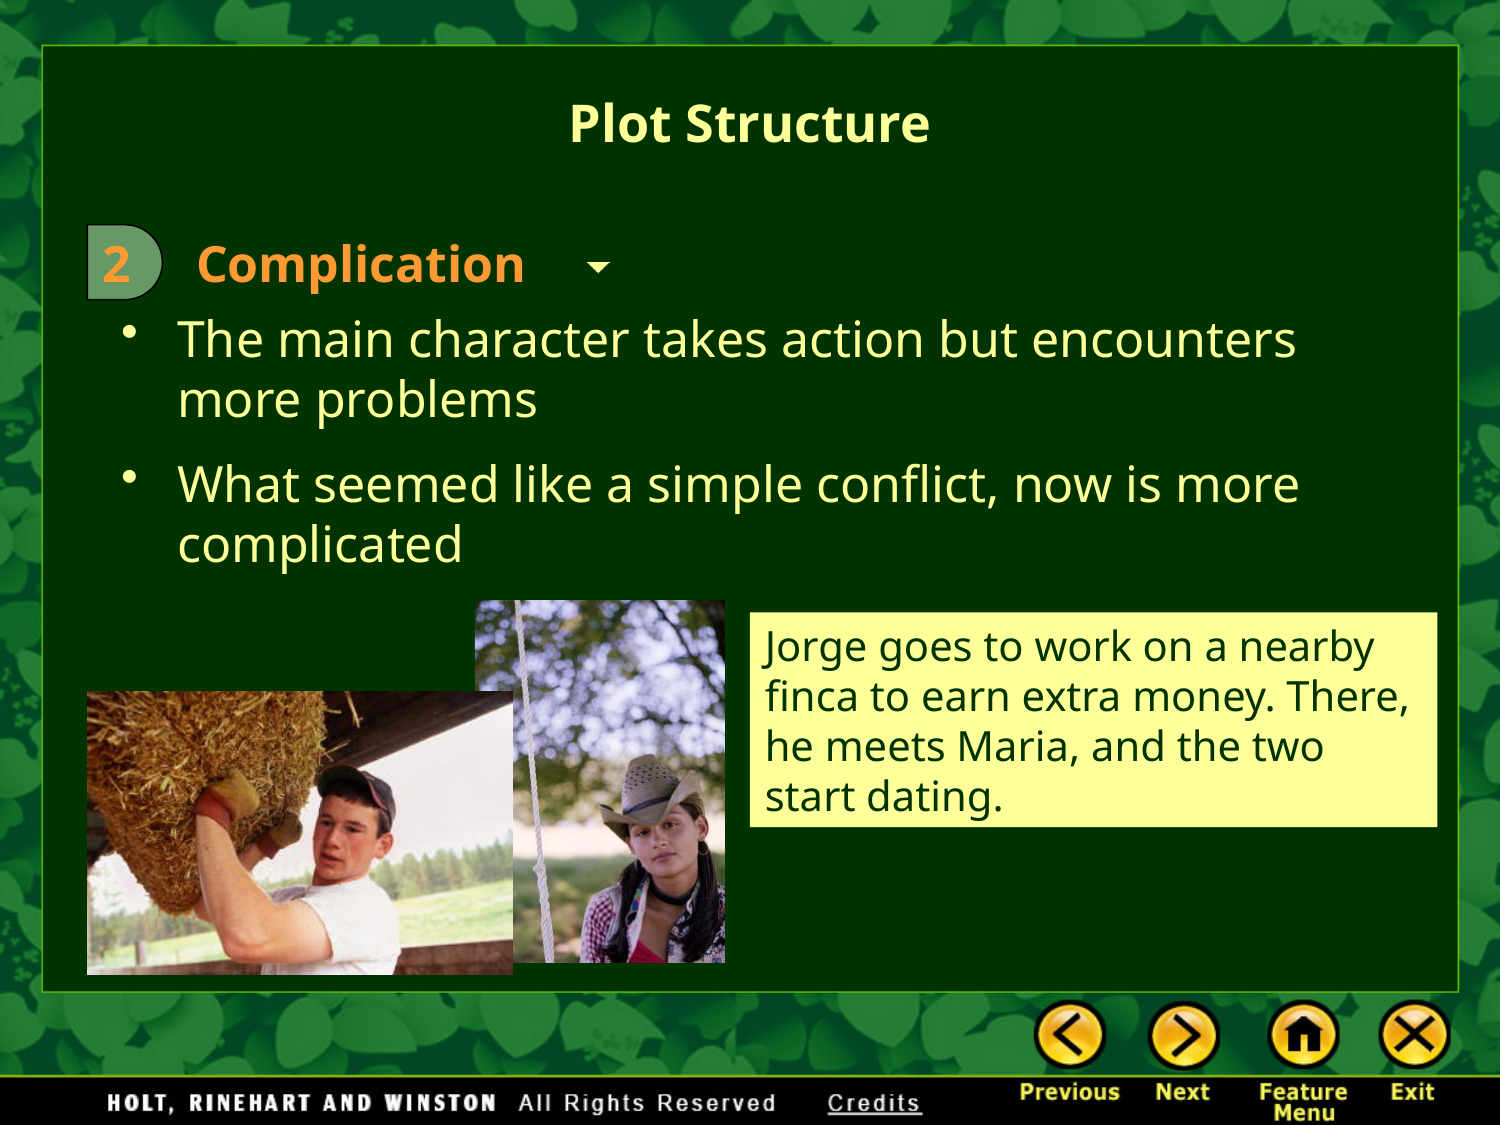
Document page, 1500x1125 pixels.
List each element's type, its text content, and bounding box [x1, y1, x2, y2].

text_box Jorge goes to work on a nearby finca to earn extra money. There, he meets Maria, and the two start dating. [749, 612, 1438, 828]
text_box 2 Complication [87, 224, 1413, 299]
title Plot Structure [74, 56, 1426, 188]
text_box The main character takes action but encounters more problems What seemed like a simple conflict, now is more complicated [87, 299, 1413, 580]
picture [0, 0, 1500, 1125]
